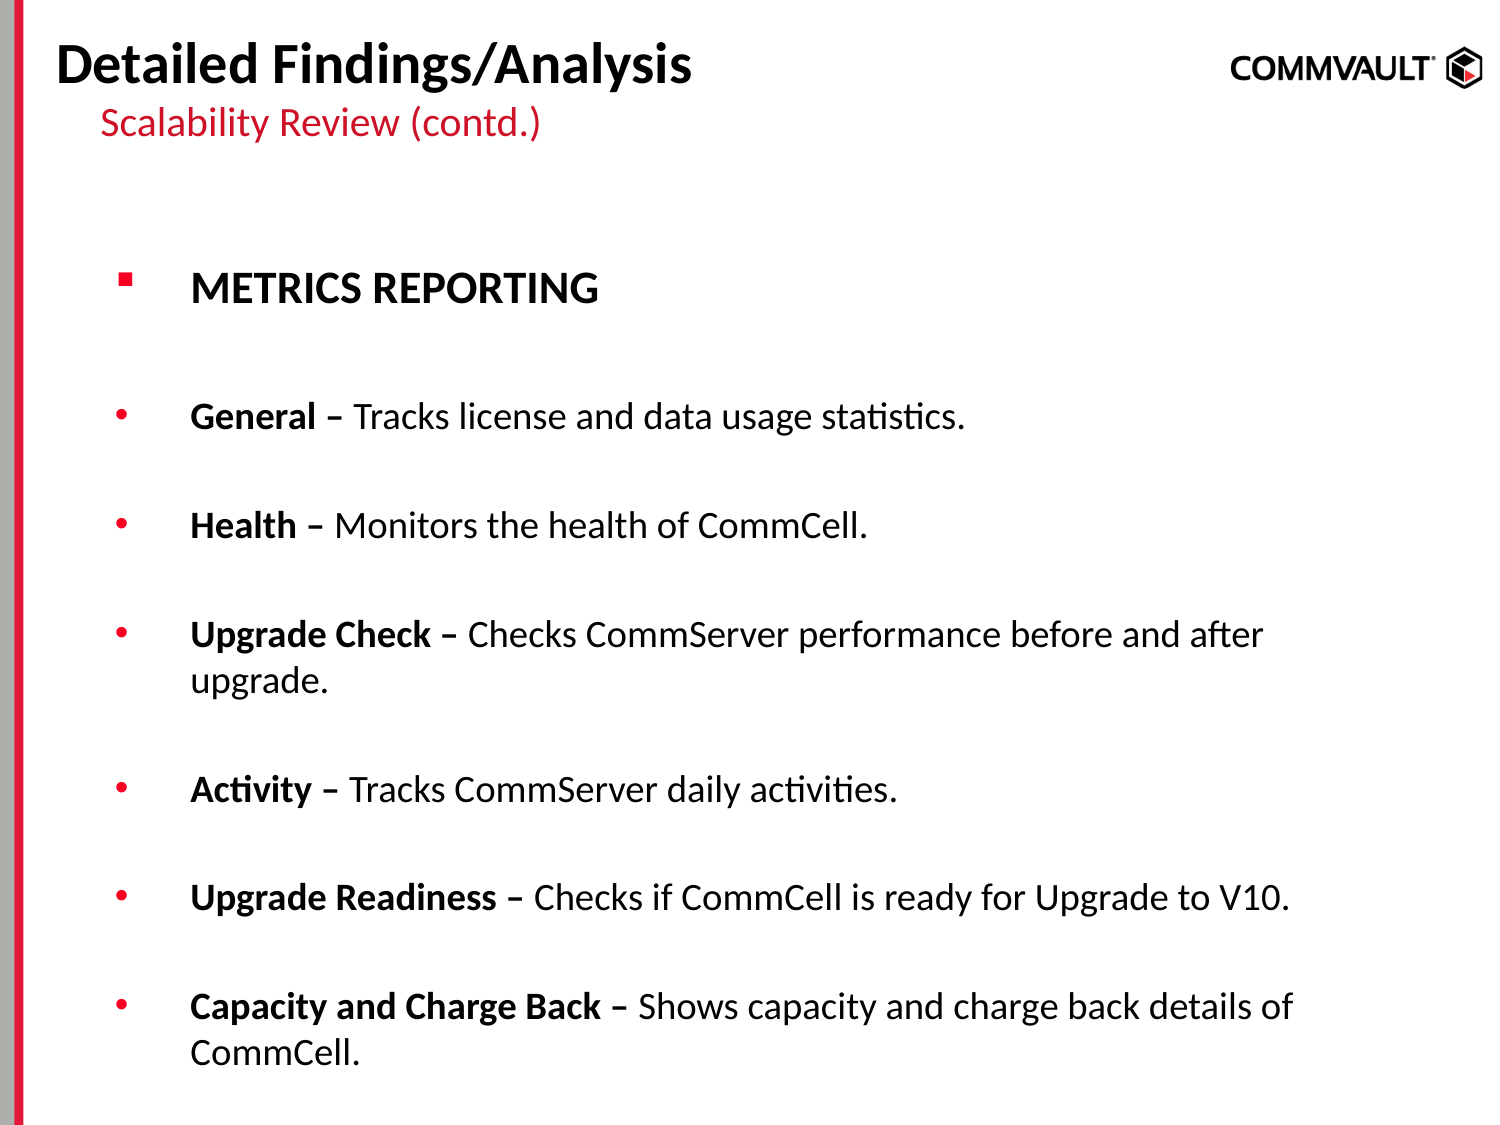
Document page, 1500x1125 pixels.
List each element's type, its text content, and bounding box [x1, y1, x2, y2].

list Scalability Review (contd.) [85, 91, 1247, 150]
text_box METRICS REPORTING General – Tracks license and data usage statistics. Health – Monitors the health of CommCell. Upgrade Check – Checks CommServer performance before and after upgrade. Activity – Tracks CommServer daily activities. Upgrade Readiness – Checks if CommCell is ready for Upgrade to V10. Capacity and Charge Back – Shows capacity and charge back details of CommCell. [24, 249, 1375, 1088]
picture [1247, 46, 1483, 89]
title Detailed Findings/Analysis [41, 30, 1247, 91]
